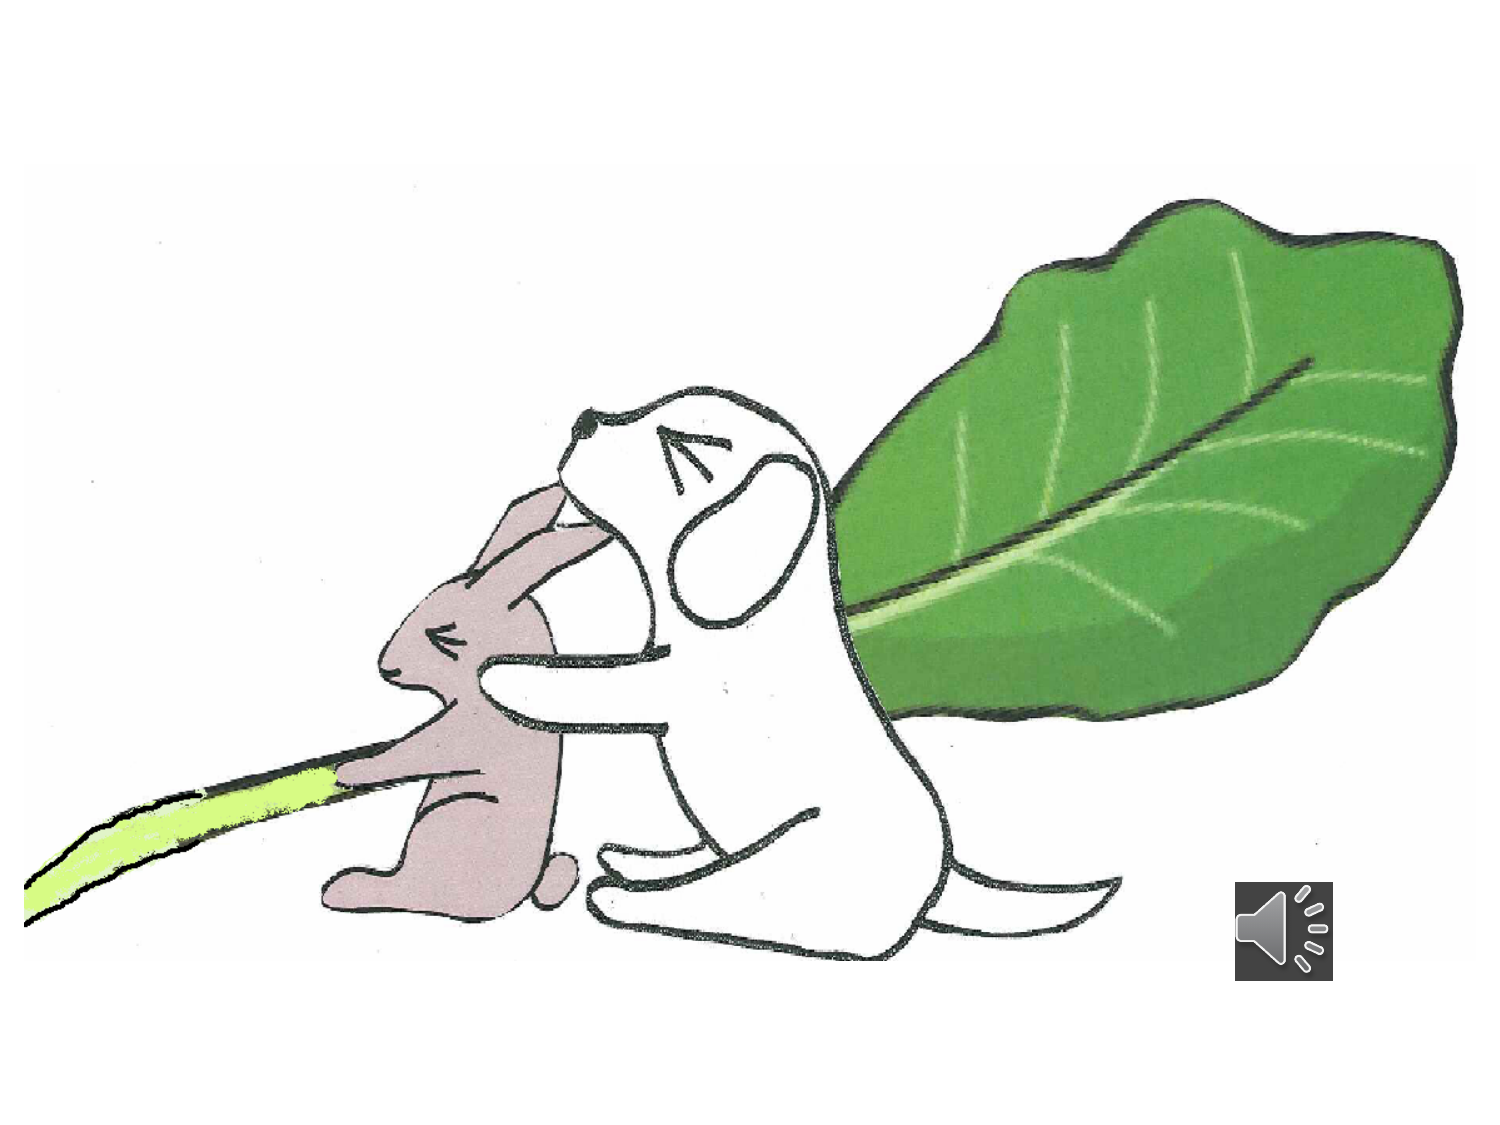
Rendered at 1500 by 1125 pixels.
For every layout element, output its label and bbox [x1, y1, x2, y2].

picture [24, 164, 1476, 982]
